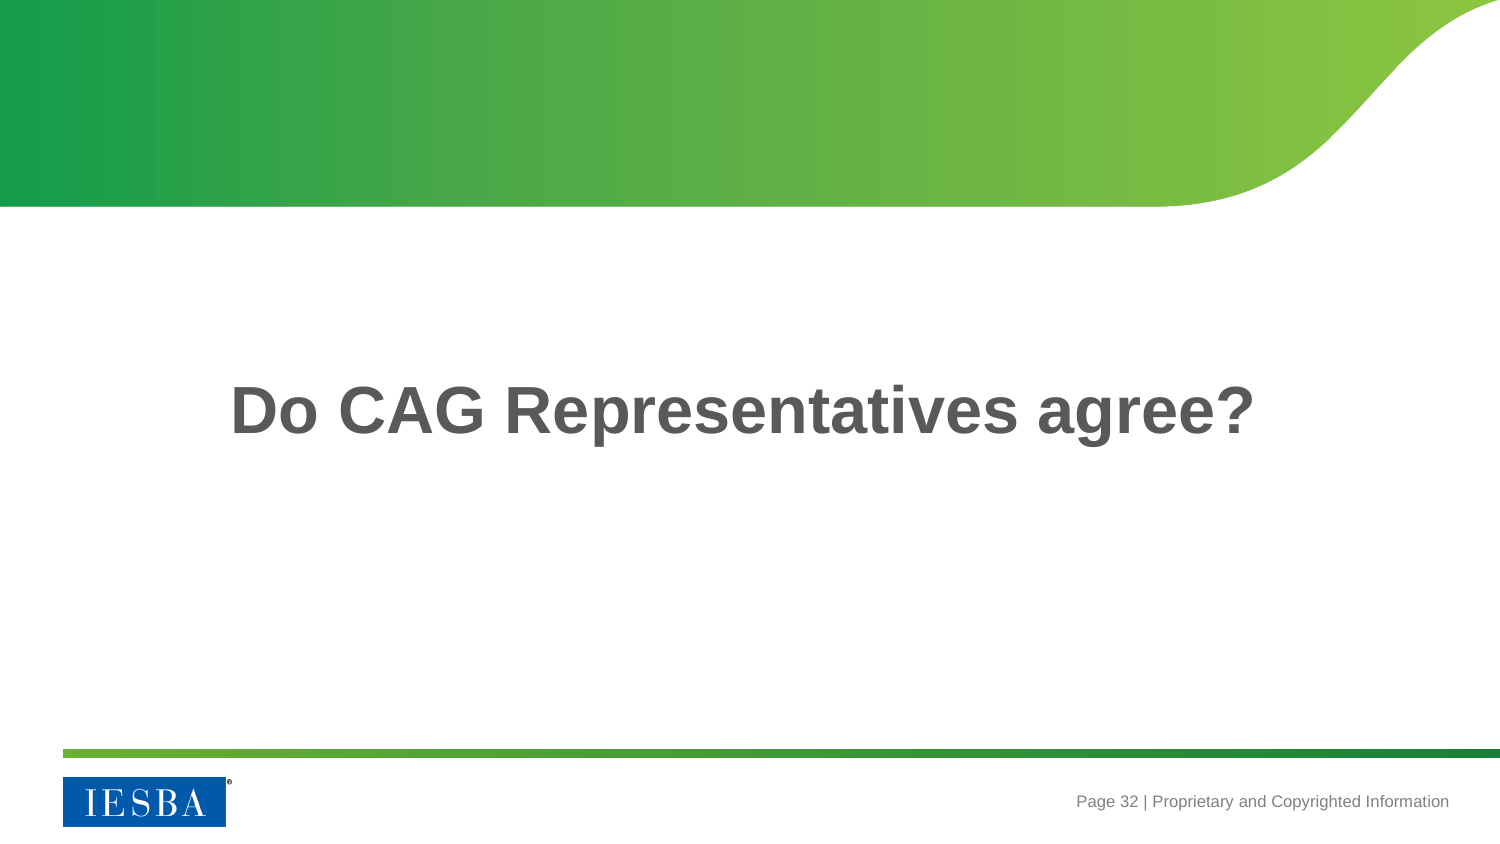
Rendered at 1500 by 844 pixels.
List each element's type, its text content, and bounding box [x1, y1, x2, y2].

list Do CAG Representatives agree? [212, 359, 1275, 547]
picture [63, 777, 232, 827]
picture [0, 0, 1500, 207]
